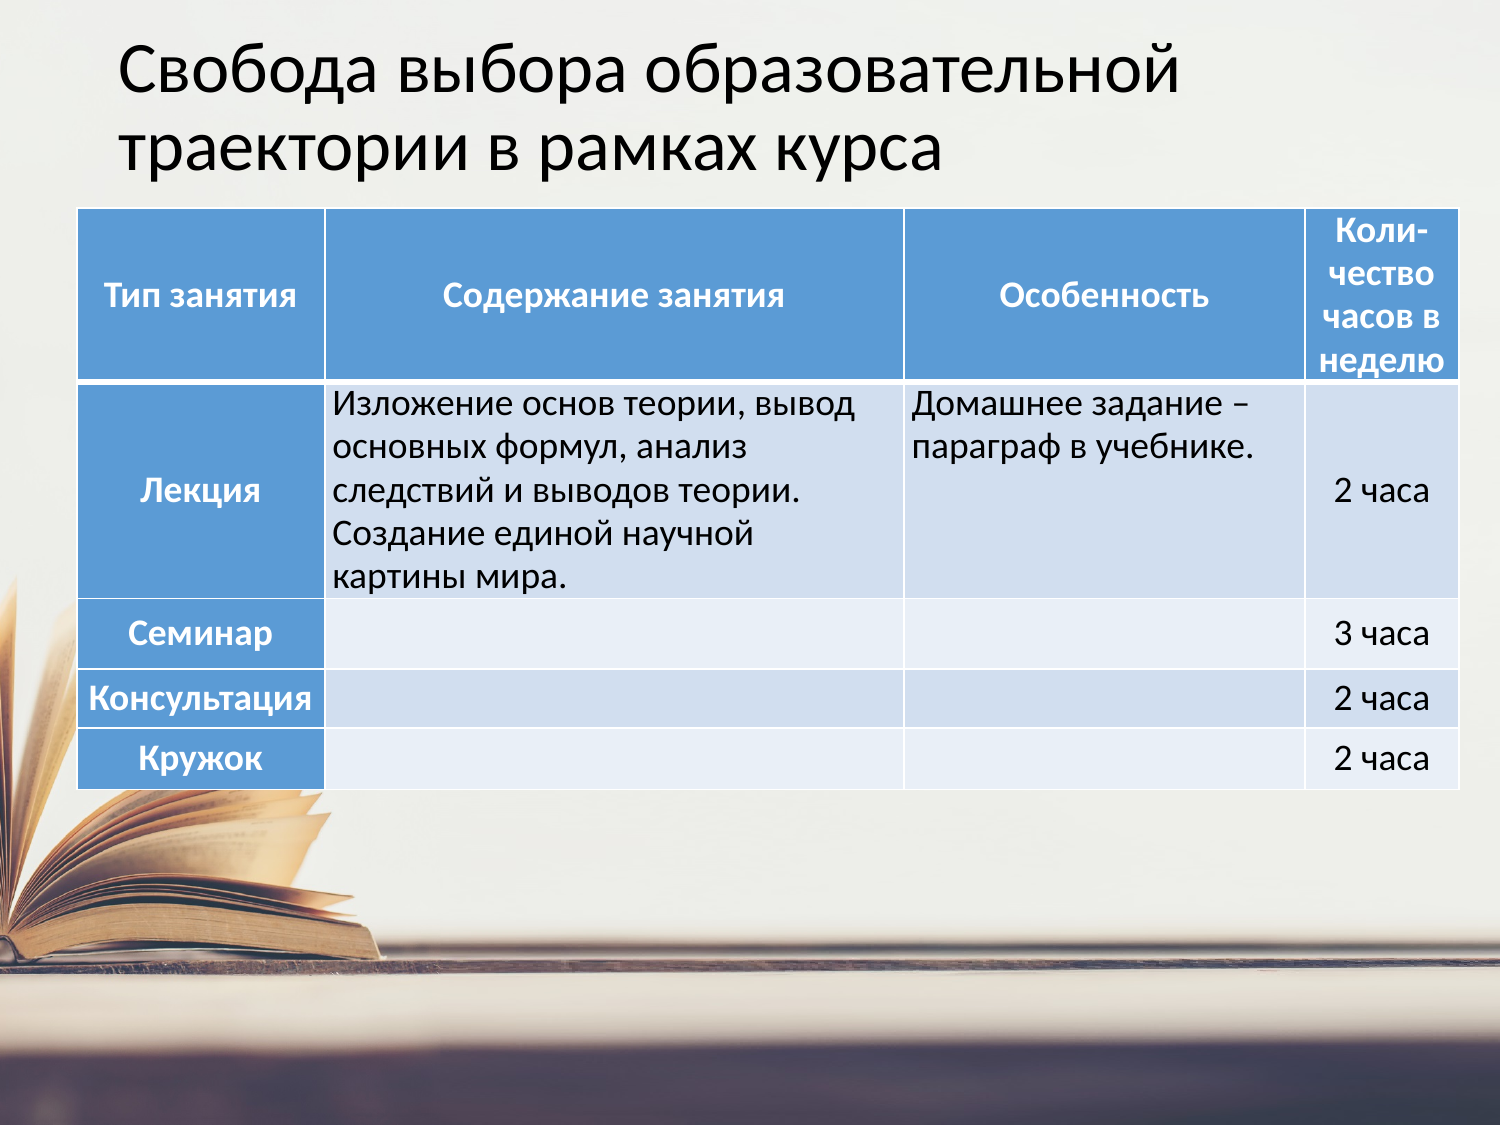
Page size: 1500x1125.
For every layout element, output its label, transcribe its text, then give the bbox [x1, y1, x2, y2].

table_cell Семинар [78, 599, 324, 668]
table_cell [905, 599, 1304, 668]
table_cell 2 часа [1306, 729, 1458, 789]
picture [0, 0, 1500, 1125]
table_header Коли-чество часов в неделю [1306, 209, 1458, 379]
table_cell Кружок [78, 729, 324, 789]
table_cell Изложение основ теории, вывод основных формул, анализ следствий и выводов теории. Создание единой научной картины мира. [326, 385, 903, 598]
table_cell Консультация [78, 670, 324, 727]
table_header Тип занятия [78, 209, 324, 379]
table_cell 3 часа [1306, 599, 1458, 668]
table_cell [326, 729, 903, 789]
table_cell Домашнее задание – параграф в учебнике. [905, 385, 1304, 598]
table_cell 2 часа [1306, 670, 1458, 727]
table_cell [905, 670, 1304, 727]
table_header Особенность [905, 209, 1304, 379]
table_cell [326, 670, 903, 727]
title Свобода выбора образовательной траектории в рамках курса [103, 21, 1397, 194]
table_cell [326, 599, 903, 668]
table_cell Лекция [78, 385, 324, 598]
table_cell 2 часа [1306, 385, 1458, 598]
table_cell [905, 729, 1304, 789]
table_header Содержание занятия [326, 209, 903, 379]
